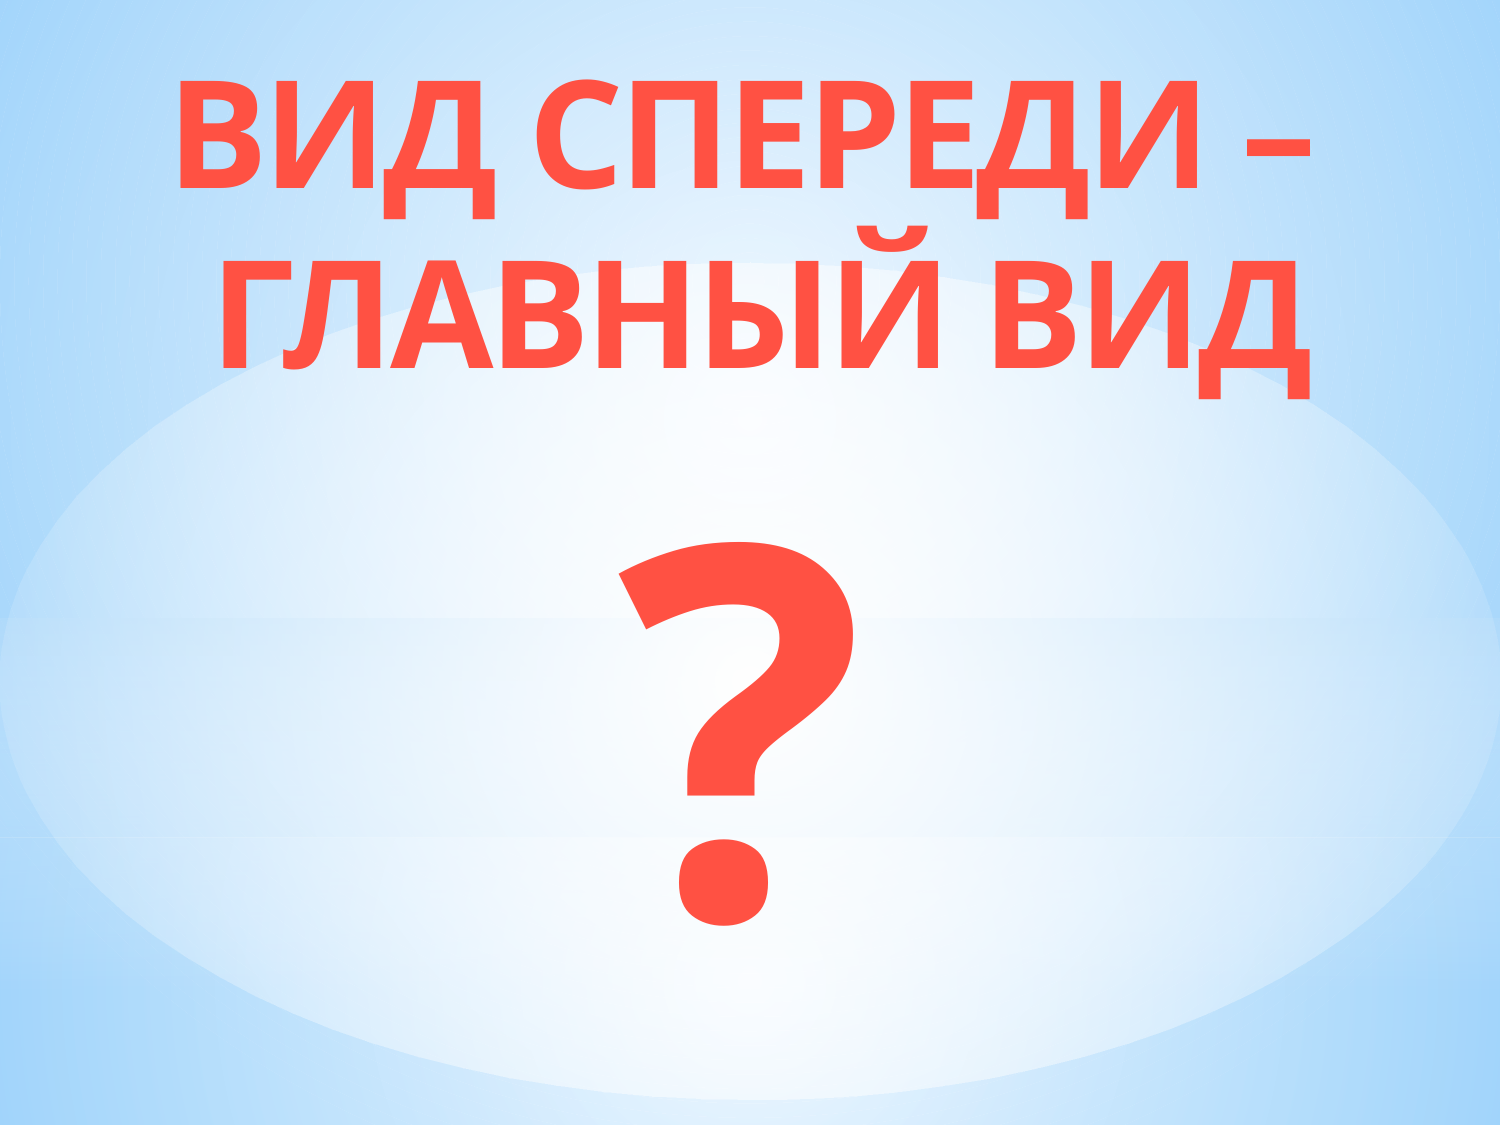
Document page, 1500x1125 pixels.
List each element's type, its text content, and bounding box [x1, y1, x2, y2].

text_box ВИД СПЕРЕДИ – ГЛАВНЫЙ ВИД ? [152, 30, 1332, 1125]
